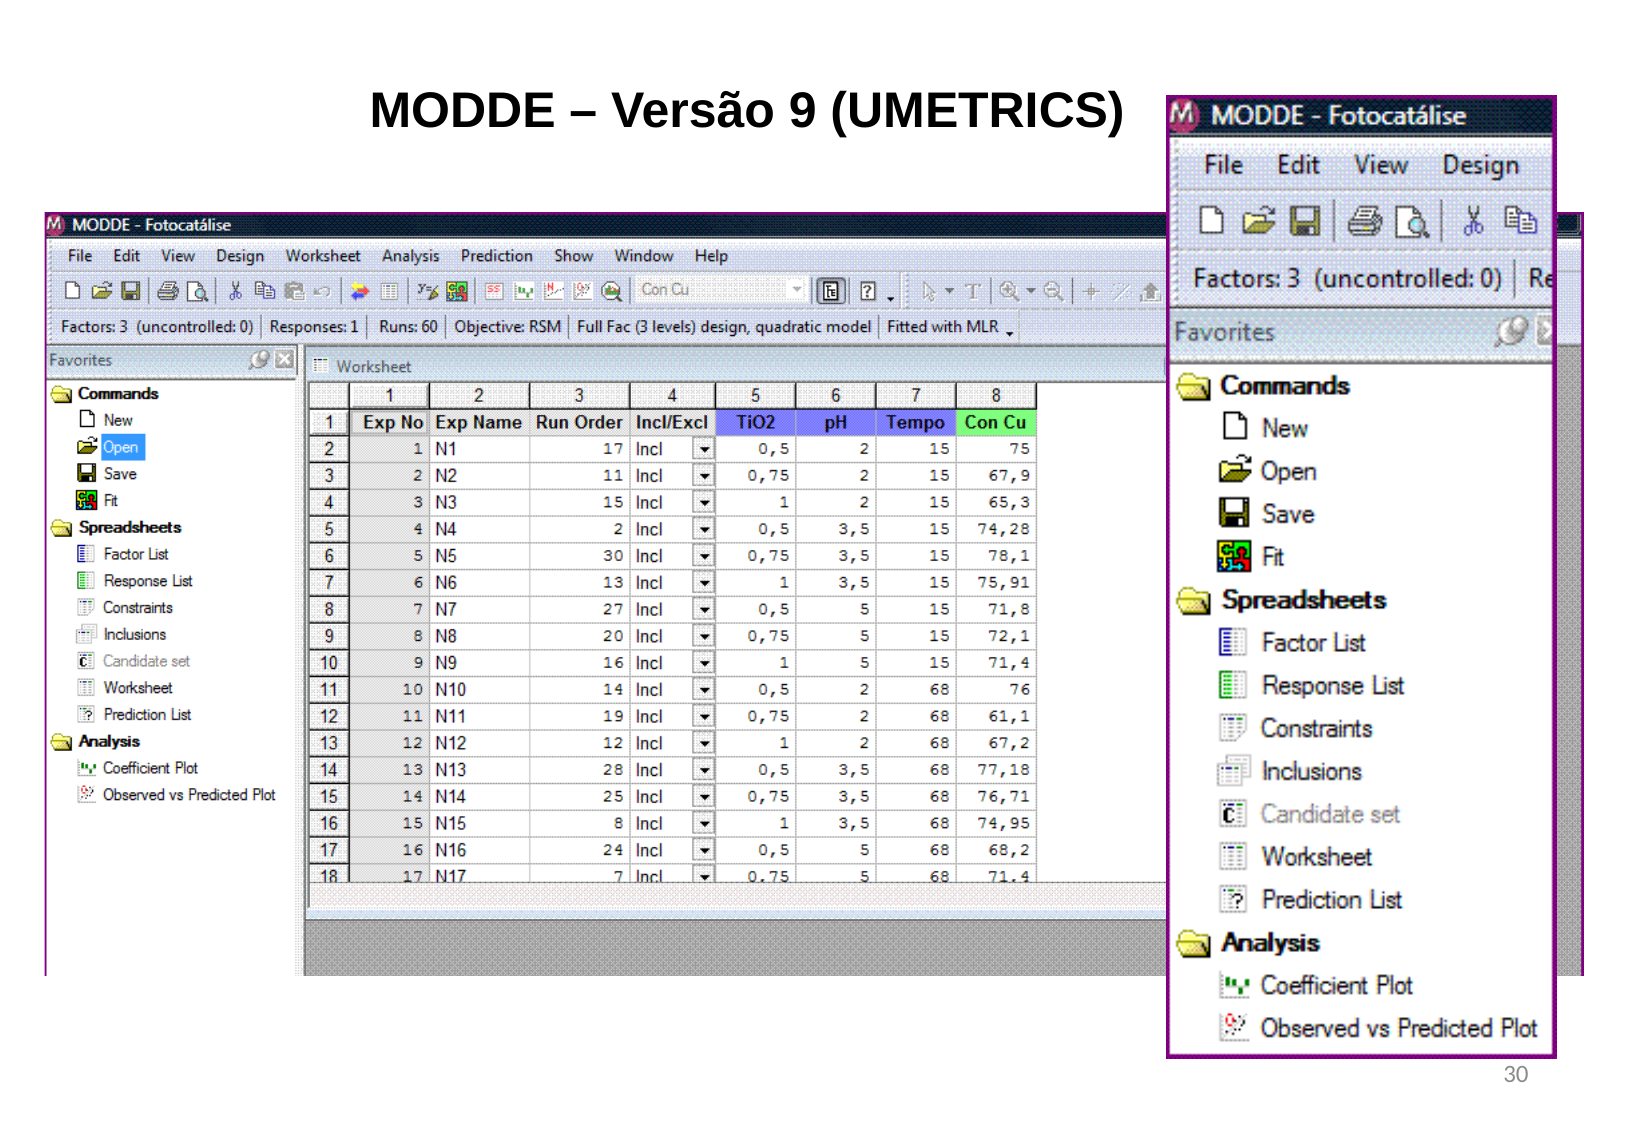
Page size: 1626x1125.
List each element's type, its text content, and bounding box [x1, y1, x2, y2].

text_box MODDE – Versão 9 (UMETRICS) [363, 66, 1132, 149]
slide_number 30 [1164, 1064, 1544, 1103]
picture [44, 95, 1585, 1059]
